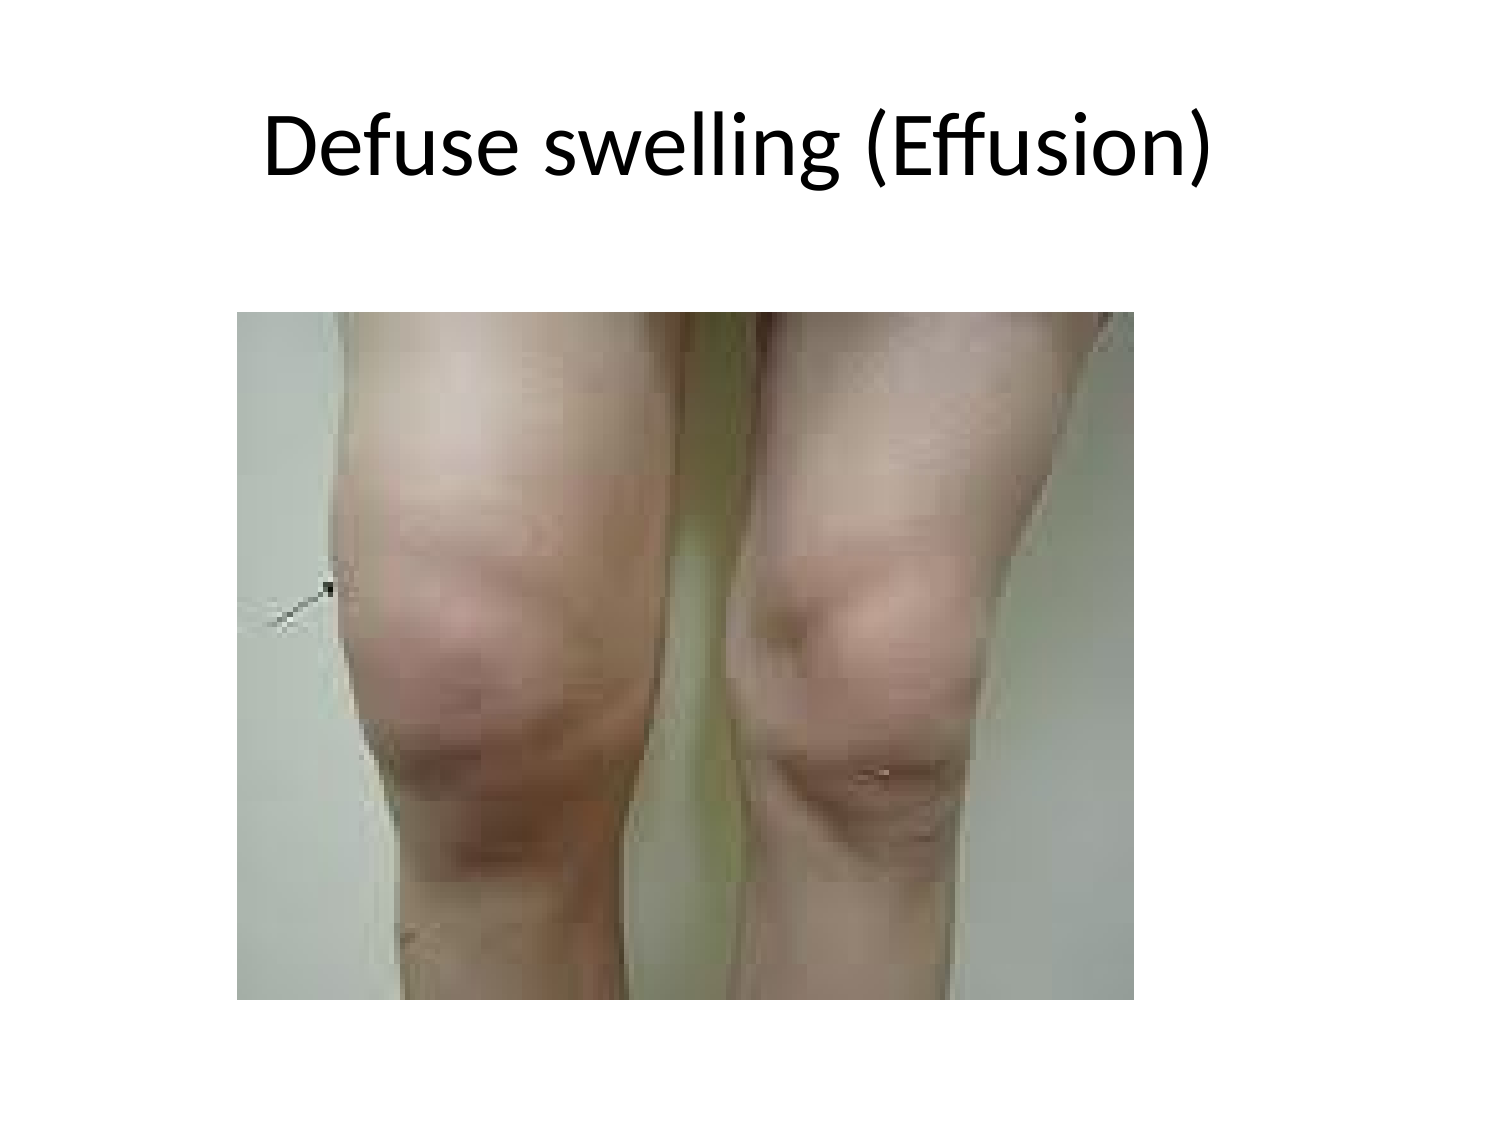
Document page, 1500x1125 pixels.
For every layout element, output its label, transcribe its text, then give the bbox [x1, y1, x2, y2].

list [237, 312, 1135, 1001]
title Defuse swelling (Effusion) [75, 45, 1425, 233]
